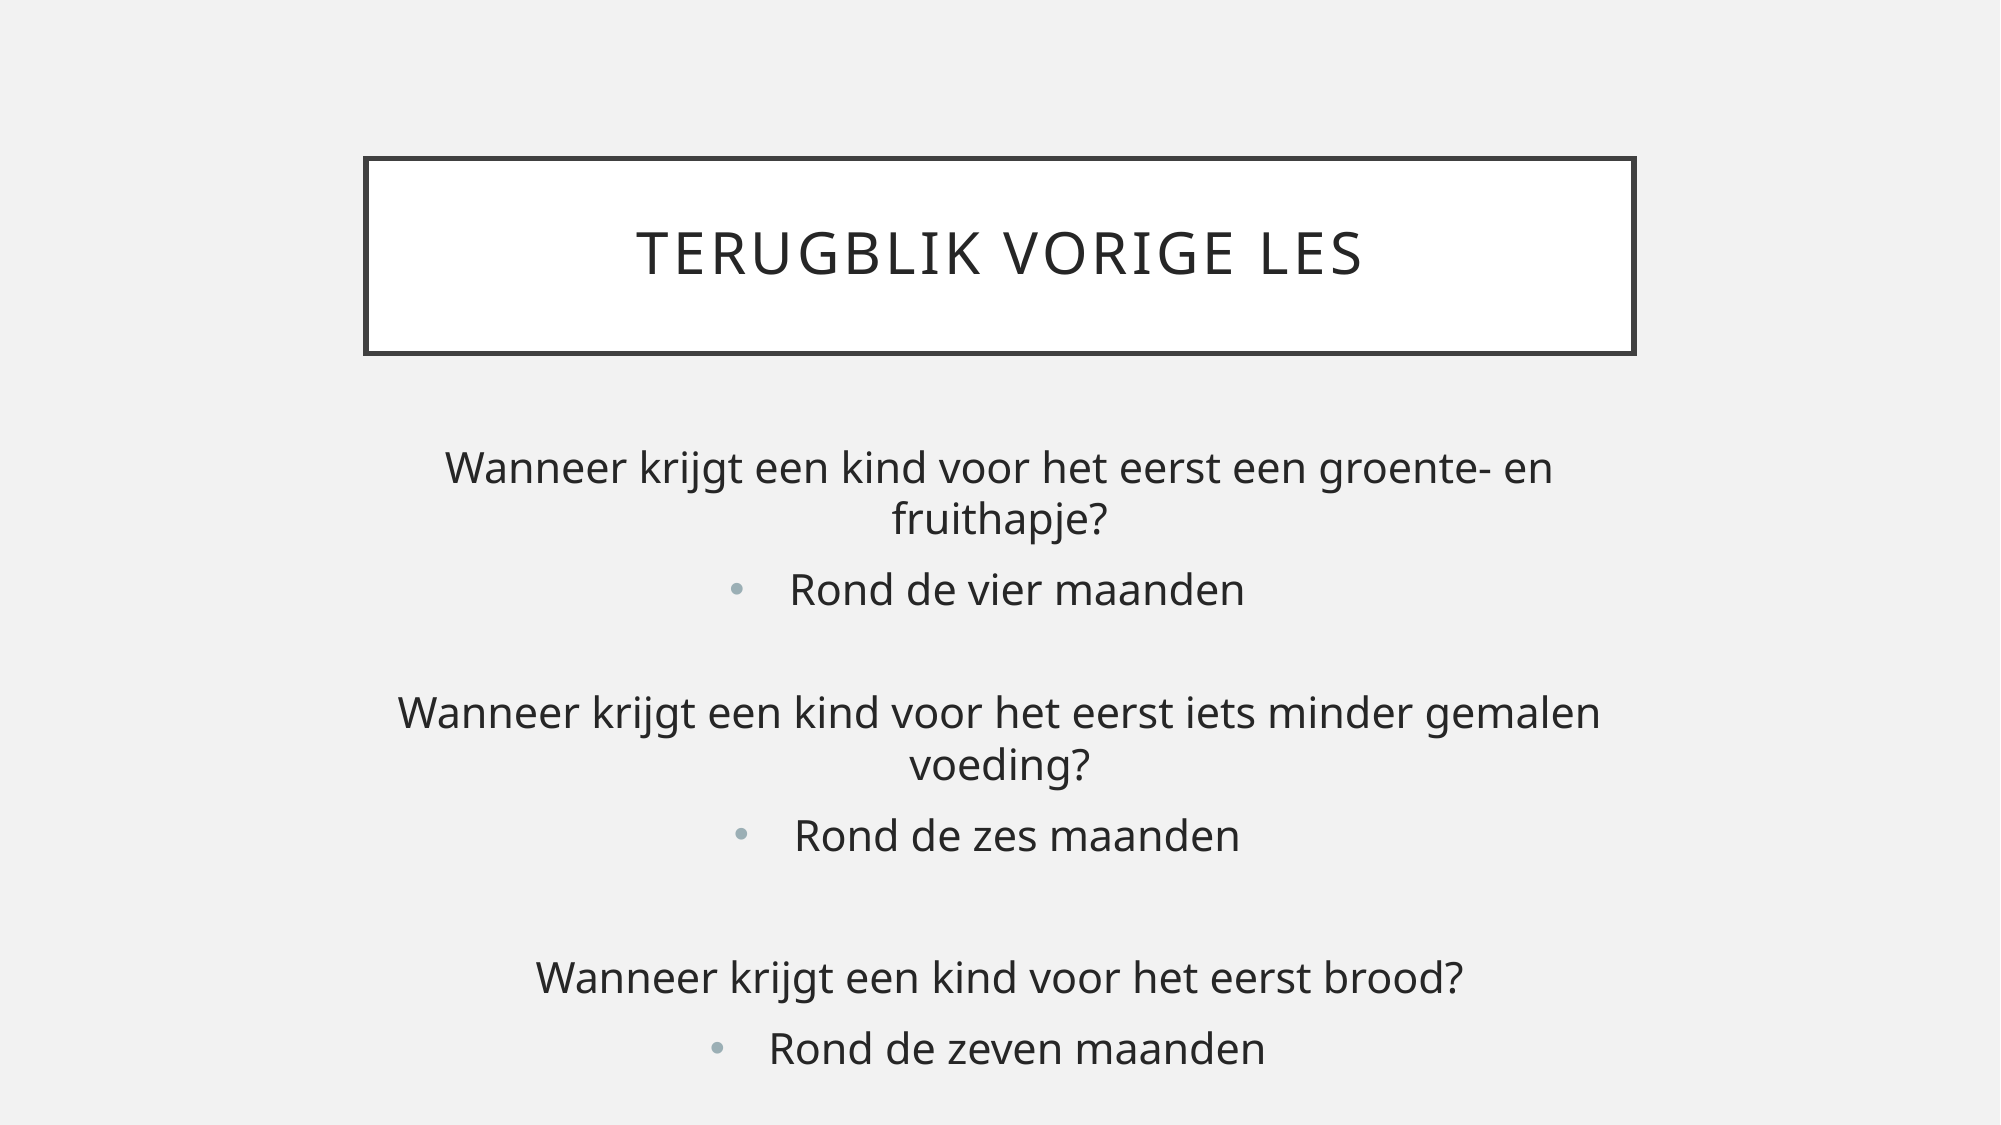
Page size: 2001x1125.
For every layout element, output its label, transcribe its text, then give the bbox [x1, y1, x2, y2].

title Terugblik vorige les [363, 156, 1637, 356]
list Wanneer krijgt een kind voor het eerst een groente- en fruithapje? Rond de vier maanden Wanneer krijgt een kind voor het eerst iets minder gemalen voeding? Rond de zes maanden Wanneer krijgt een kind voor het eerst brood? Rond de zeven maanden [366, 432, 1634, 1087]
